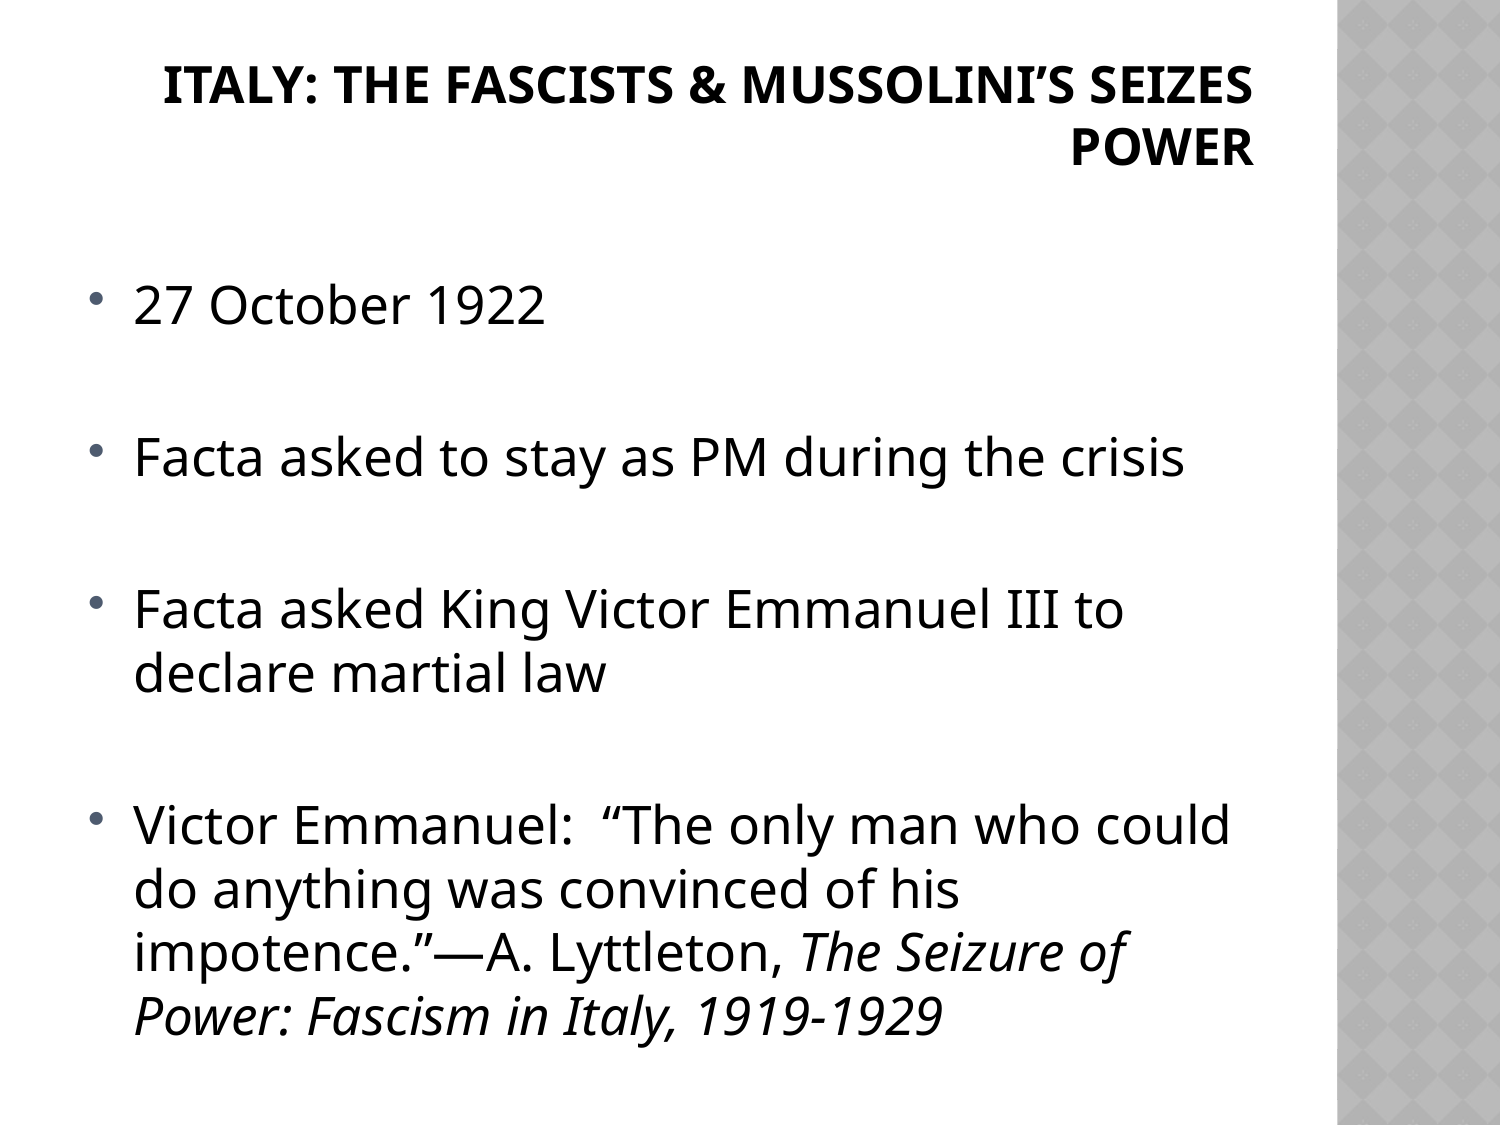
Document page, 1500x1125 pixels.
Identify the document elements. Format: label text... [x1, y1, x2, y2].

title Italy: the fascists & Mussolini’s seizes power [75, 52, 1263, 240]
list 27 October 1922 Facta asked to stay as PM during the crisis Facta asked King Victor Emmanuel III to declare martial law Victor Emmanuel: “The only man who could do anything was convinced of his impotence.”—A. Lyttleton, The Seizure of Power: Fascism in Italy, 1919-1929 [75, 264, 1263, 1059]
